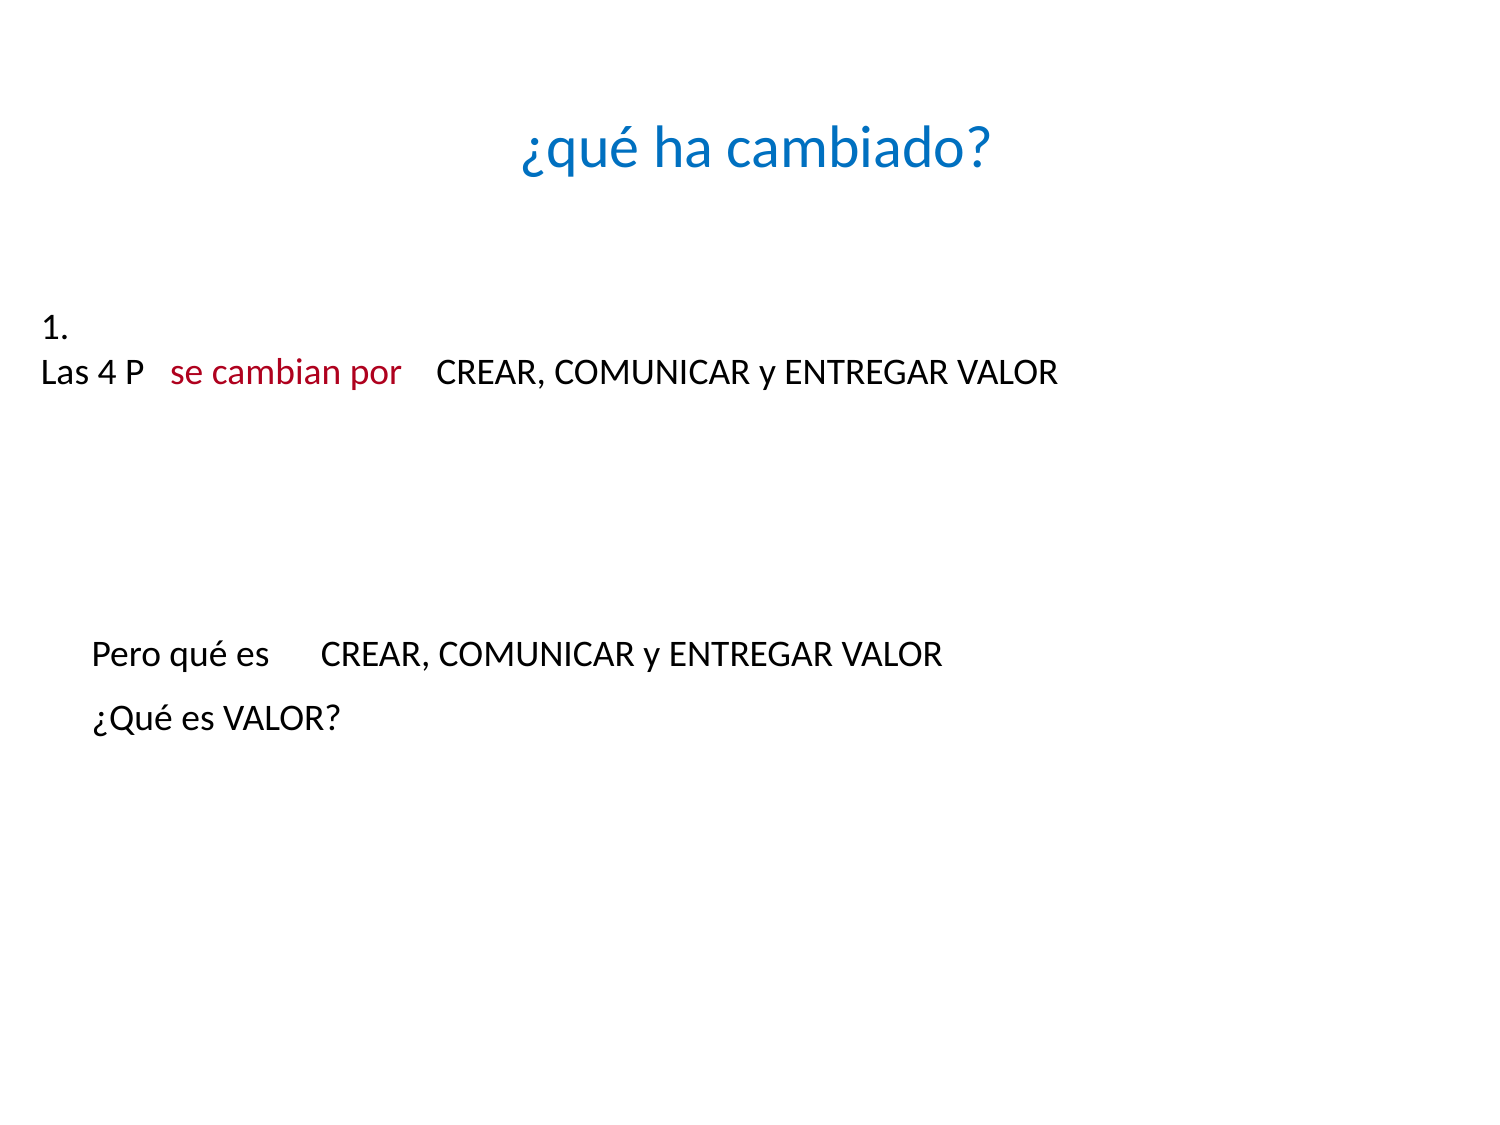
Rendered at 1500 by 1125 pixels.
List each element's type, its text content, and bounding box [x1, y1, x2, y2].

text_box Pero qué es CREAR, COMUNICAR y ENTREGAR VALOR ¿Qué es VALOR? [76, 621, 1282, 809]
text_box 1. Las 4 P se cambian por CREAR, COMUNICAR y ENTREGAR VALOR [26, 294, 1500, 399]
title ¿qué ha cambiado? [37, 99, 1475, 188]
